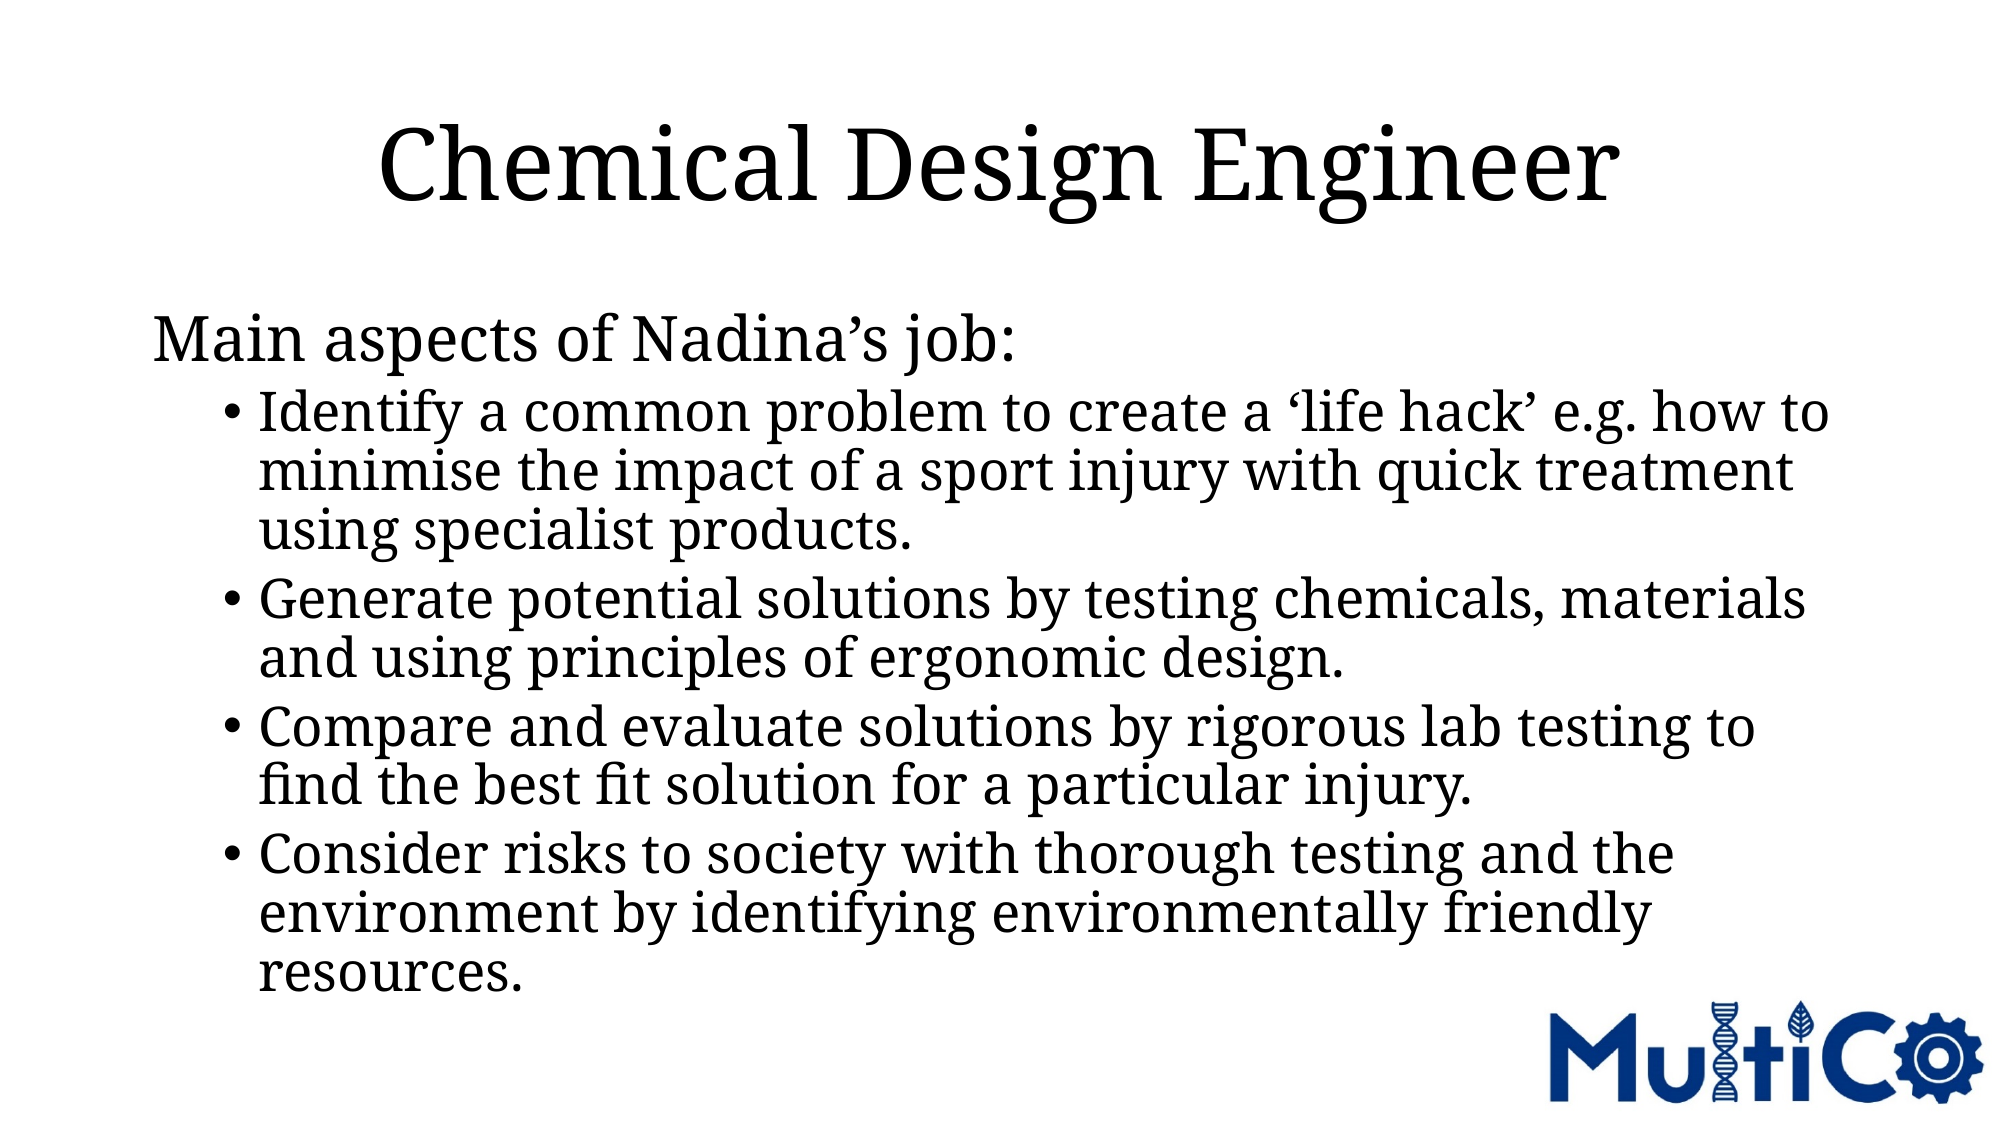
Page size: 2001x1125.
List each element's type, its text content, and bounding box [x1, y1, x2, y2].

picture [1534, 979, 2000, 1125]
list Main aspects of Nadina’s job: Identify a common problem to create a ‘life hack’ e.g. how to minimise the impact of a sport injury with quick treatment using specialist products. Generate potential solutions by testing chemicals, materials and using principles of ergonomic design. Compare and evaluate solutions by rigorous lab testing to find the best fit solution for a particular injury. Consider risks to society with thorough testing and the environment by identifying environmentally friendly resources. [137, 299, 1863, 1014]
title Chemical Design Engineer [137, 59, 1863, 278]
